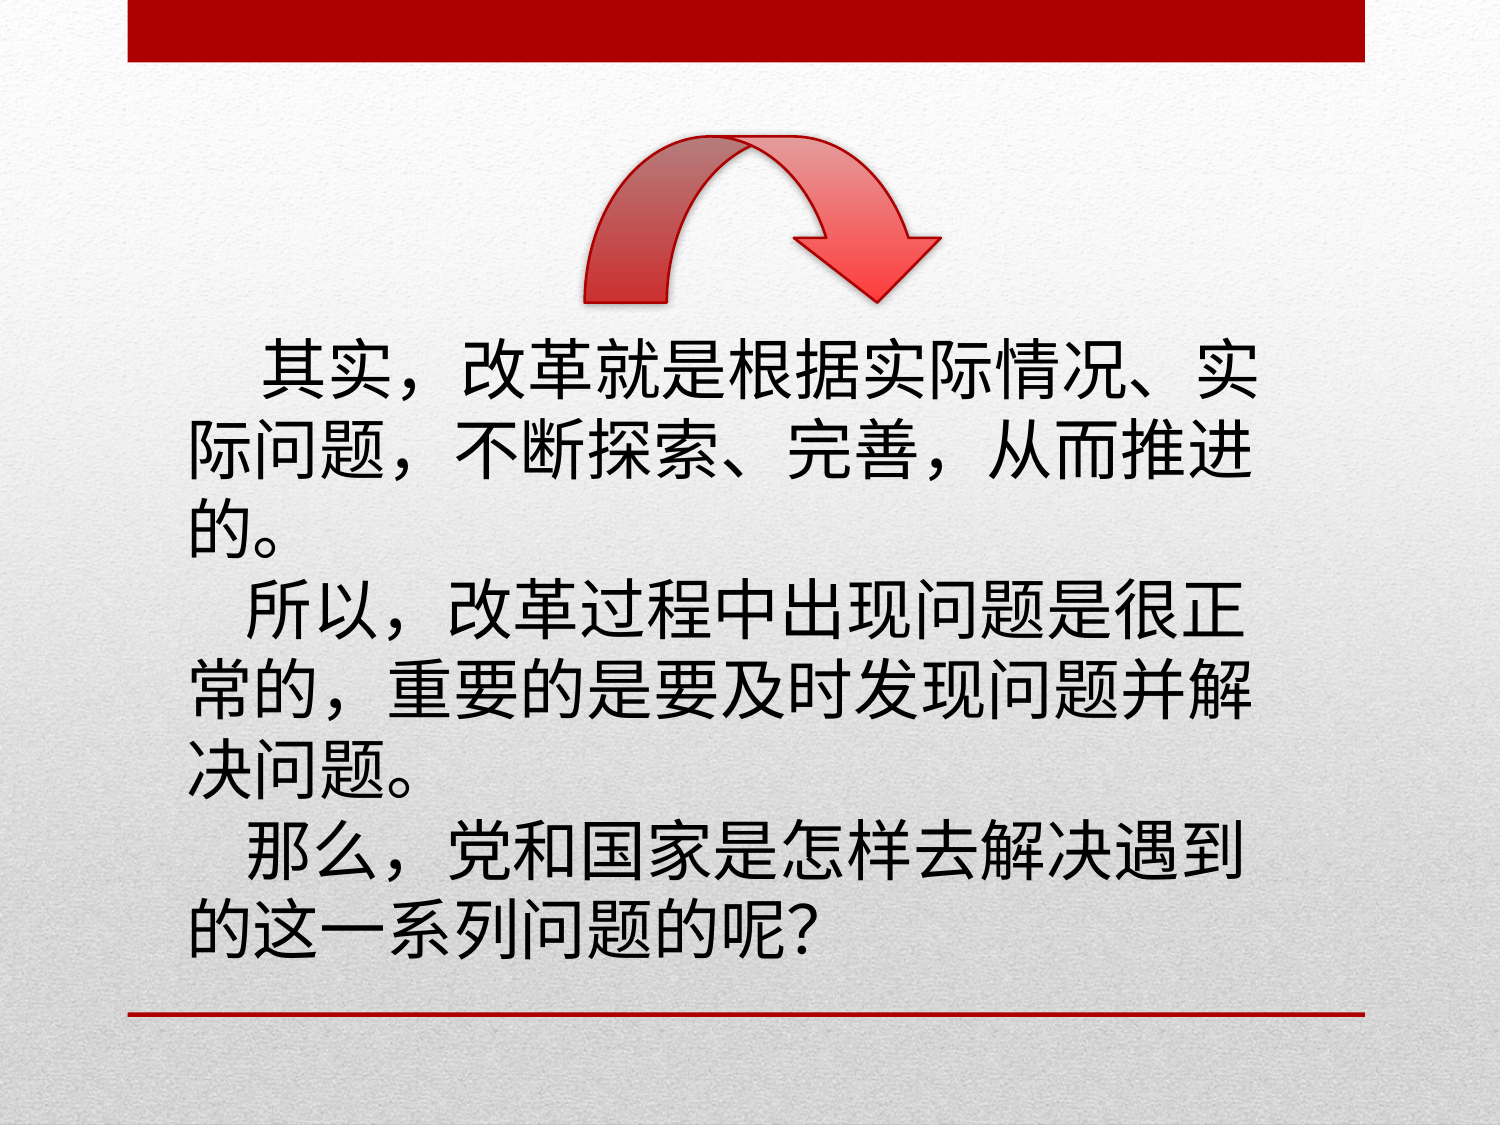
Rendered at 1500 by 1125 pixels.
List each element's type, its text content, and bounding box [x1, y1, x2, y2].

text_box [583, 135, 943, 304]
title 其实，改革就是根据实际情况、实际问题，不断探索、完善，从而推进的。 所以，改革过程中出现问题是很正常的，重要的是要及时发现问题并解决问题。 那么，党和国家是怎样去解决遇到的这一系列问题的呢？ [171, 314, 1284, 976]
